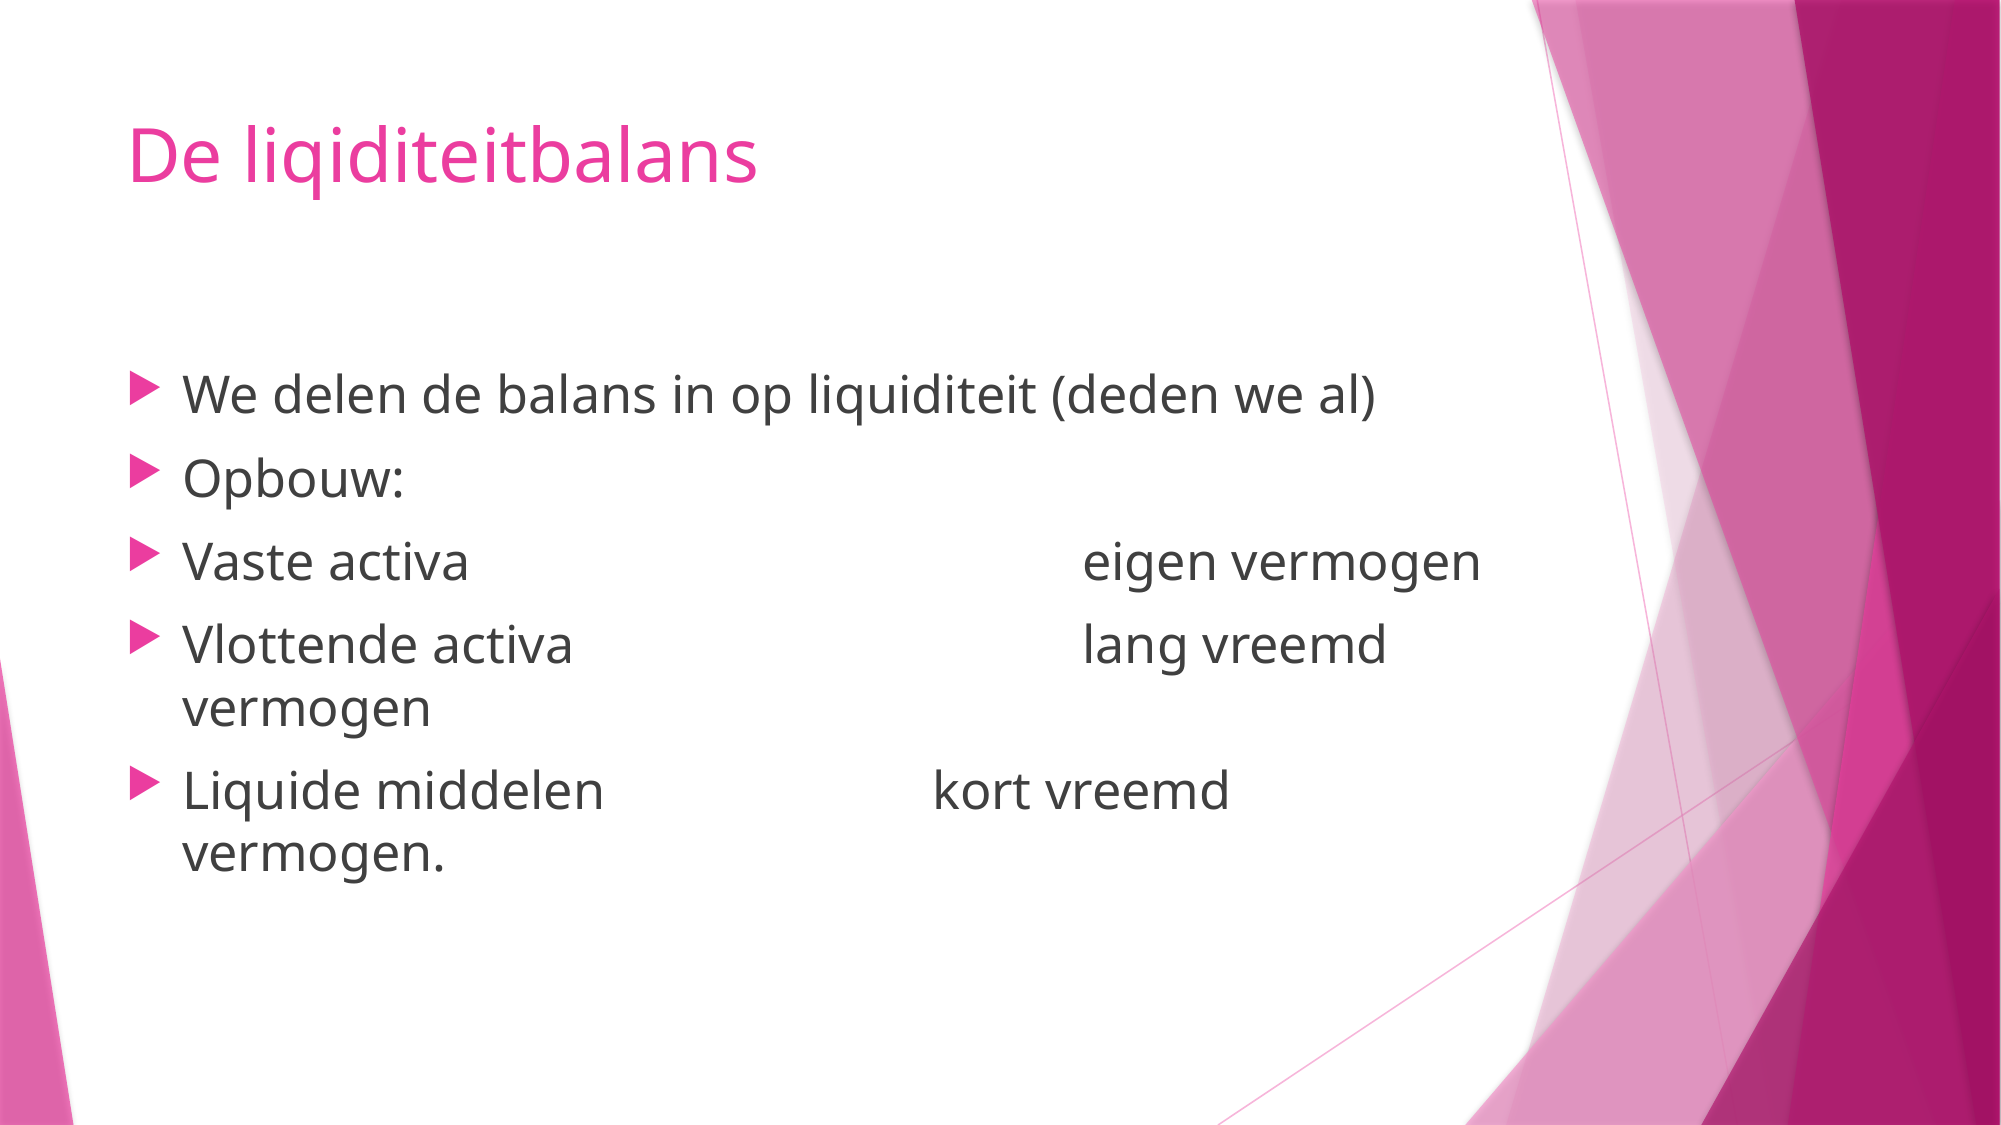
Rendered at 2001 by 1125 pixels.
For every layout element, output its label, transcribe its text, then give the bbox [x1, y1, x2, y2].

list We delen de balans in op liquiditeit (deden we al) Opbouw: Vaste activa eigen vermogen Vlottende activa lang vreemd vermogen Liquide middelen kort vreemd vermogen. [111, 354, 1522, 992]
title De liqiditeitbalans [111, 99, 1522, 317]
